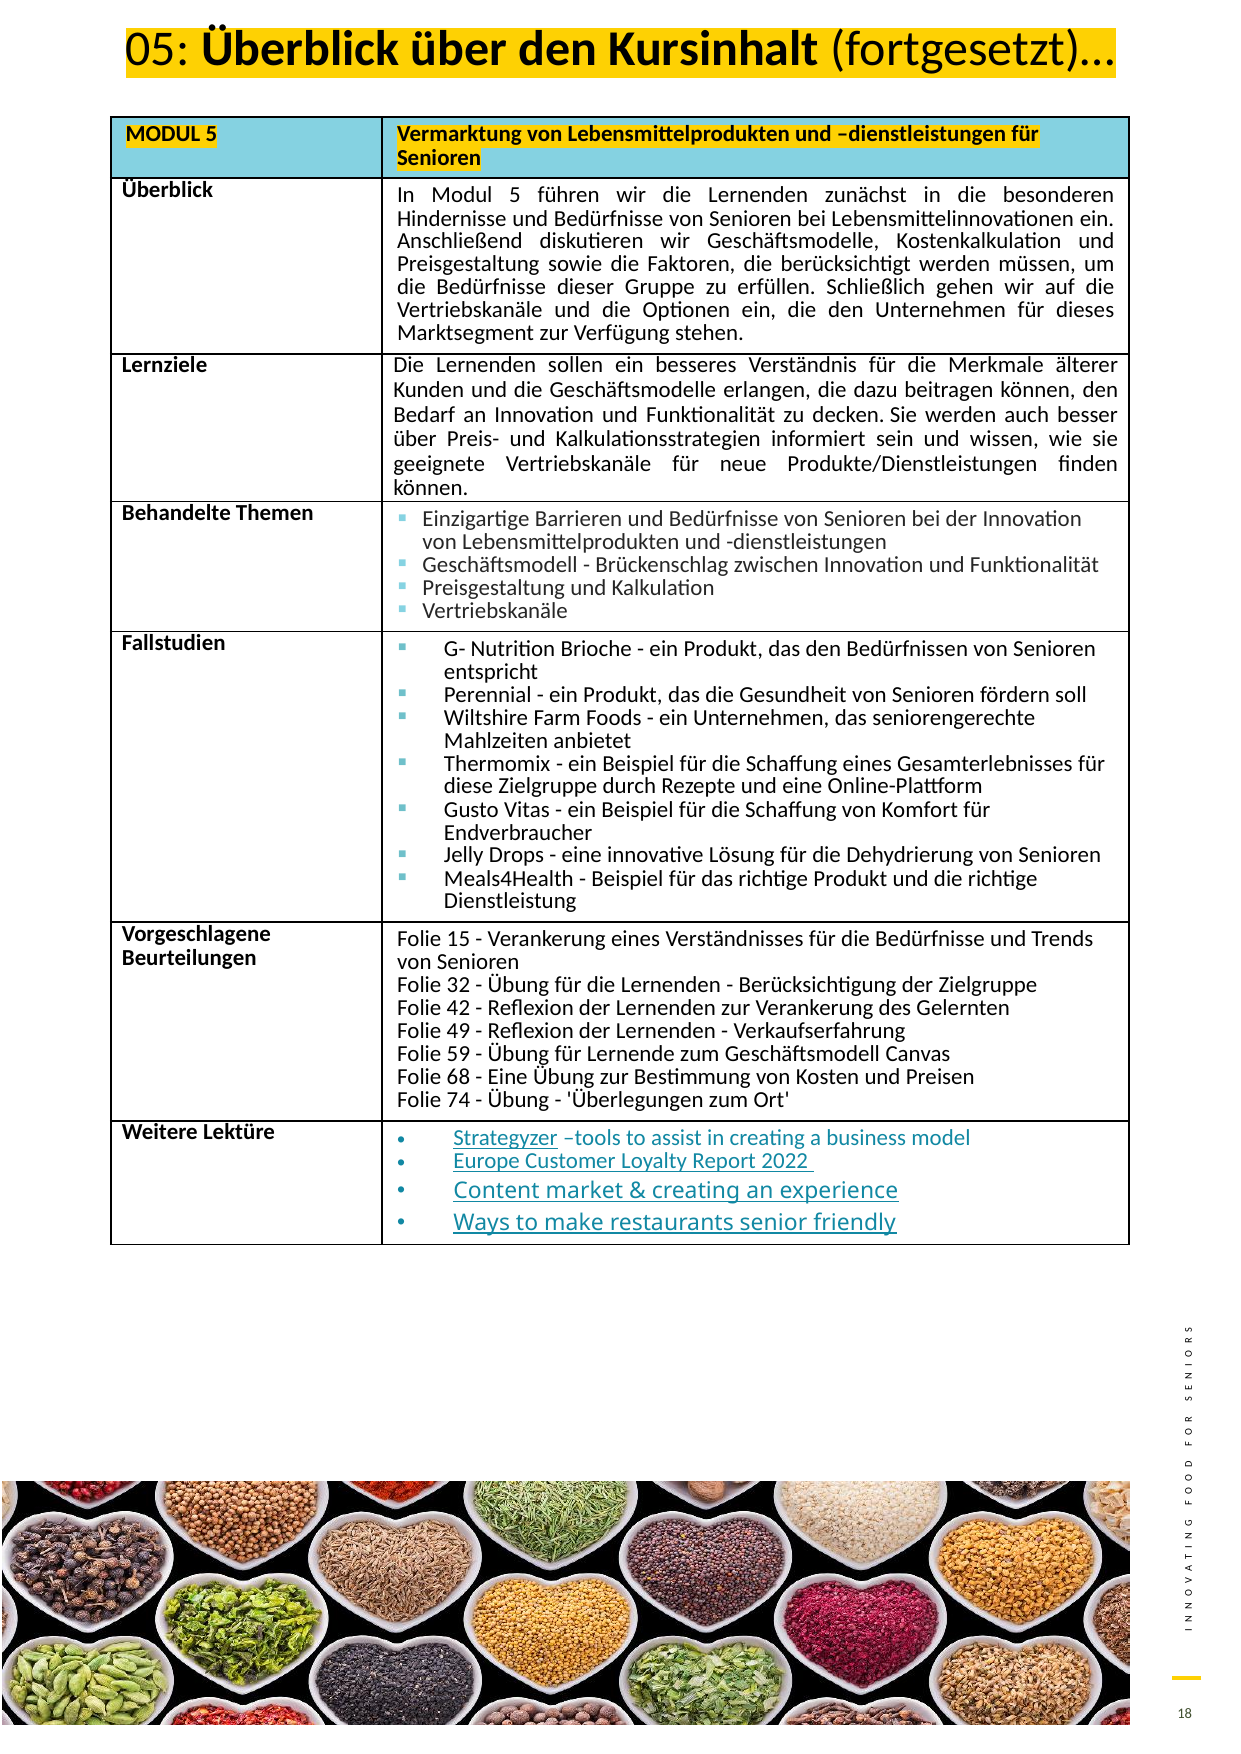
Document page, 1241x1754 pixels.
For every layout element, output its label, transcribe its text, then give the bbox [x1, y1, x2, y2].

table_cell Weitere Lektüre [112, 1122, 381, 1244]
table_header MODUL 5 [112, 118, 381, 177]
table_cell Fallstudien [112, 632, 381, 921]
table_cell In Modul 5 führen wir die Lernenden zunächst in die besonderen Hindernisse und Bedürfnisse von Senioren bei Lebensmittelinnovationen ein. Anschließend diskutieren wir Geschäftsmodelle, Kostenkalkulation und Preisgestaltung sowie die Faktoren, die berücksichtigt werden müssen, um die Bedürfnisse dieser Gruppe zu erfüllen. Schließlich gehen wir auf die Vertriebskanäle und die Optionen ein, die den Unternehmen für dieses Marktsegment zur Verfügung stehen. [383, 179, 1128, 353]
table_cell Die Lernenden sollen ein besseres Verständnis für die Merkmale älterer Kunden und die Geschäftsmodelle erlangen, die dazu beitragen können, den Bedarf an Innovation und Funktionalität zu decken. Sie werden auch besser über Preis- und Kalkulationsstrategien informiert sein und wissen, wie sie geeignete Vertriebskanäle für neue Produkte/Dienstleistungen finden können. [383, 355, 1128, 501]
list 05: Überblick über den Kursinhalt (fortgesetzt)… [110, 14, 1168, 102]
table_cell Vorgeschlagene Beurteilungen [112, 923, 381, 1120]
table_cell Einzigartige Barrieren und Bedürfnisse von Senioren bei der Innovation von Lebensmittelprodukten und -dienstleistungen Geschäftsmodell - Brückenschlag zwischen Innovation und Funktionalität Preisgestaltung und Kalkulation Vertriebskanäle [383, 502, 1128, 631]
picture [2, 1481, 1130, 1725]
table_cell Strategyzer –tools to assist in creating a business model Europe Customer Loyalty Report 2022 Content market & creating an experience Ways to make restaurants senior friendly [383, 1122, 1128, 1244]
table_header Vermarktung von Lebensmittelprodukten und –dienstleistungen für Senioren [383, 118, 1128, 177]
table_cell Behandelte Themen [112, 502, 381, 631]
table_cell Lernziele [112, 355, 381, 501]
table_cell Überblick [112, 179, 381, 353]
table_cell Folie 15 - Verankerung eines Verständnisses für die Bedürfnisse und Trends von Senioren Folie 32 - Übung für die Lernenden - Berücksichtigung der Zielgruppe Folie 42 - Reflexion der Lernenden zur Verankerung des Gelernten Folie 49 - Reflexion der Lernenden - Verkaufserfahrung Folie 59 - Übung für Lernende zum Geschäftsmodell Canvas Folie 68 - Eine Übung zur Bestimmung von Kosten und Preisen Folie 74 - Übung - 'Überlegungen zum Ort' [383, 923, 1128, 1120]
table_cell G- Nutrition Brioche - ein Produkt, das den Bedürfnissen von Senioren entspricht Perennial - ein Produkt, das die Gesundheit von Senioren fördern soll Wiltshire Farm Foods - ein Unternehmen, das seniorengerechte Mahlzeiten anbietet Thermomix - ein Beispiel für die Schaffung eines Gesamterlebnisses für diese Zielgruppe durch Rezepte und eine Online-Plattform Gusto Vitas - ein Beispiel für die Schaffung von Komfort für Endverbraucher Jelly Drops - eine innovative Lösung für die Dehydrierung von Senioren Meals4Health - Beispiel für das richtige Produkt und die richtige Dienstleistung [383, 632, 1128, 921]
